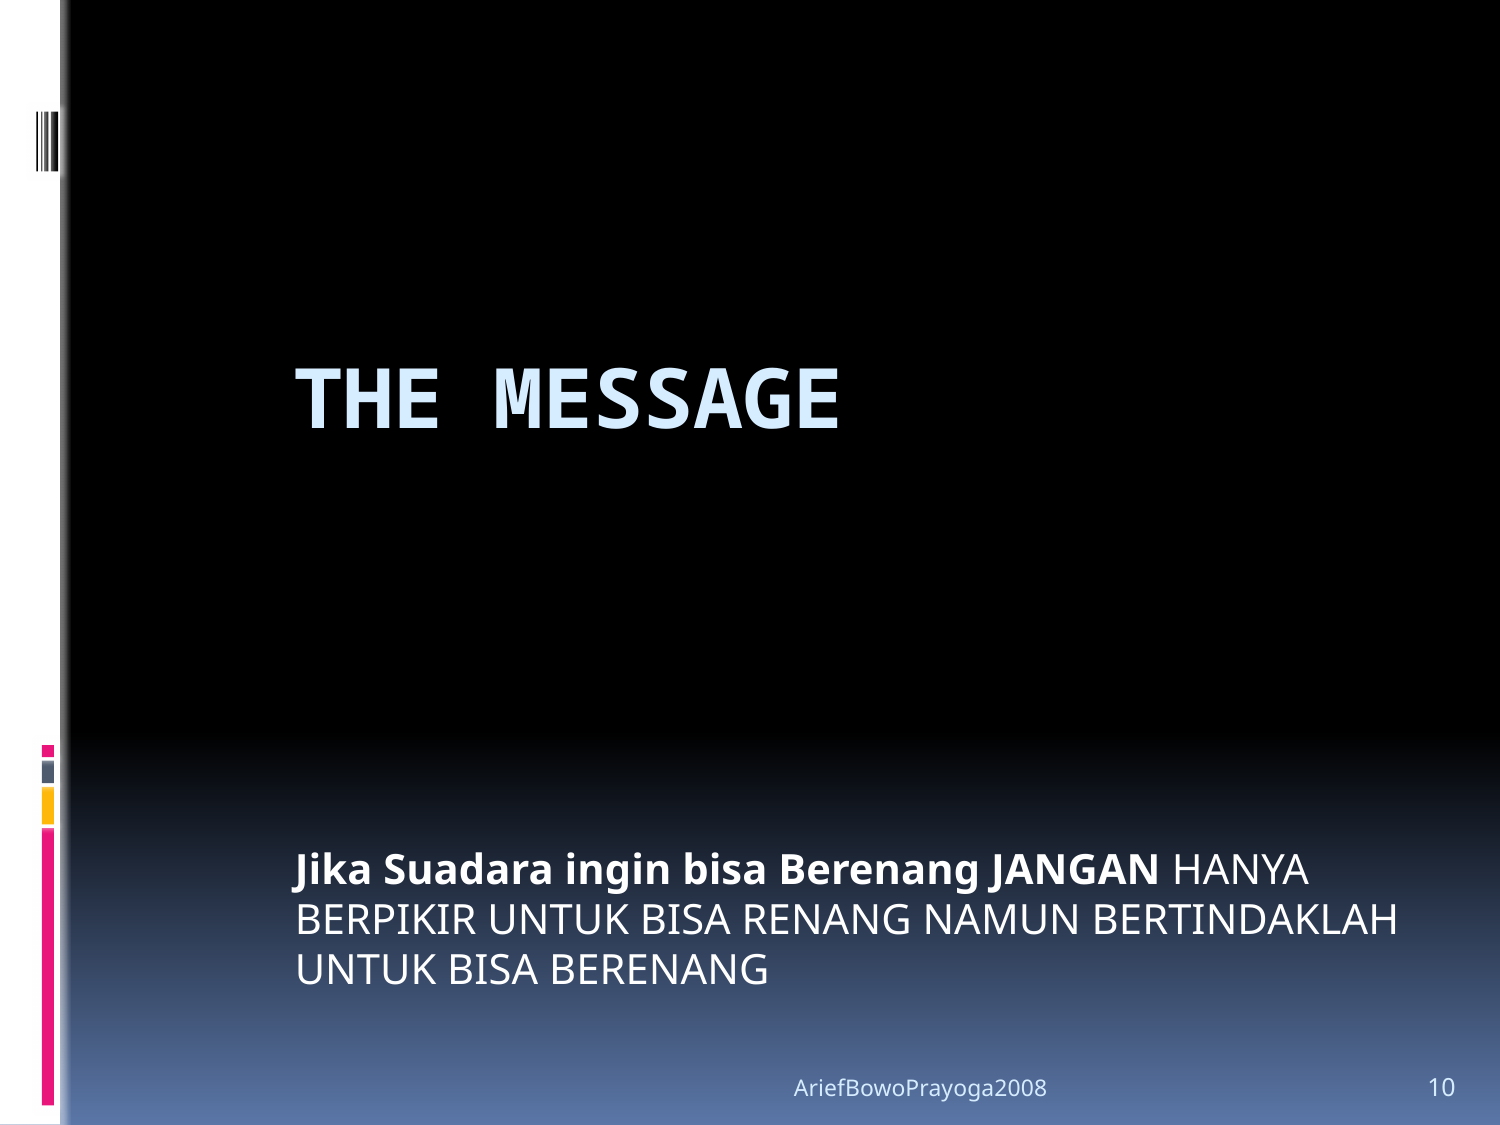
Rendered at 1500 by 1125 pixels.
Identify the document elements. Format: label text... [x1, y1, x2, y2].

slide_number 10 [1412, 1052, 1488, 1113]
subtitle Jika Suadara ingin bisa Berenang JANGAN HANYA BERPIKIR UNTUK BISA RENANG NAMUN BERTINDAKLAH UNTUK BISA BERENANG [278, 549, 1441, 1050]
footer AriefBowoPrayoga2008 [150, 1052, 1063, 1113]
title THE MESSAGE [278, 337, 1441, 482]
